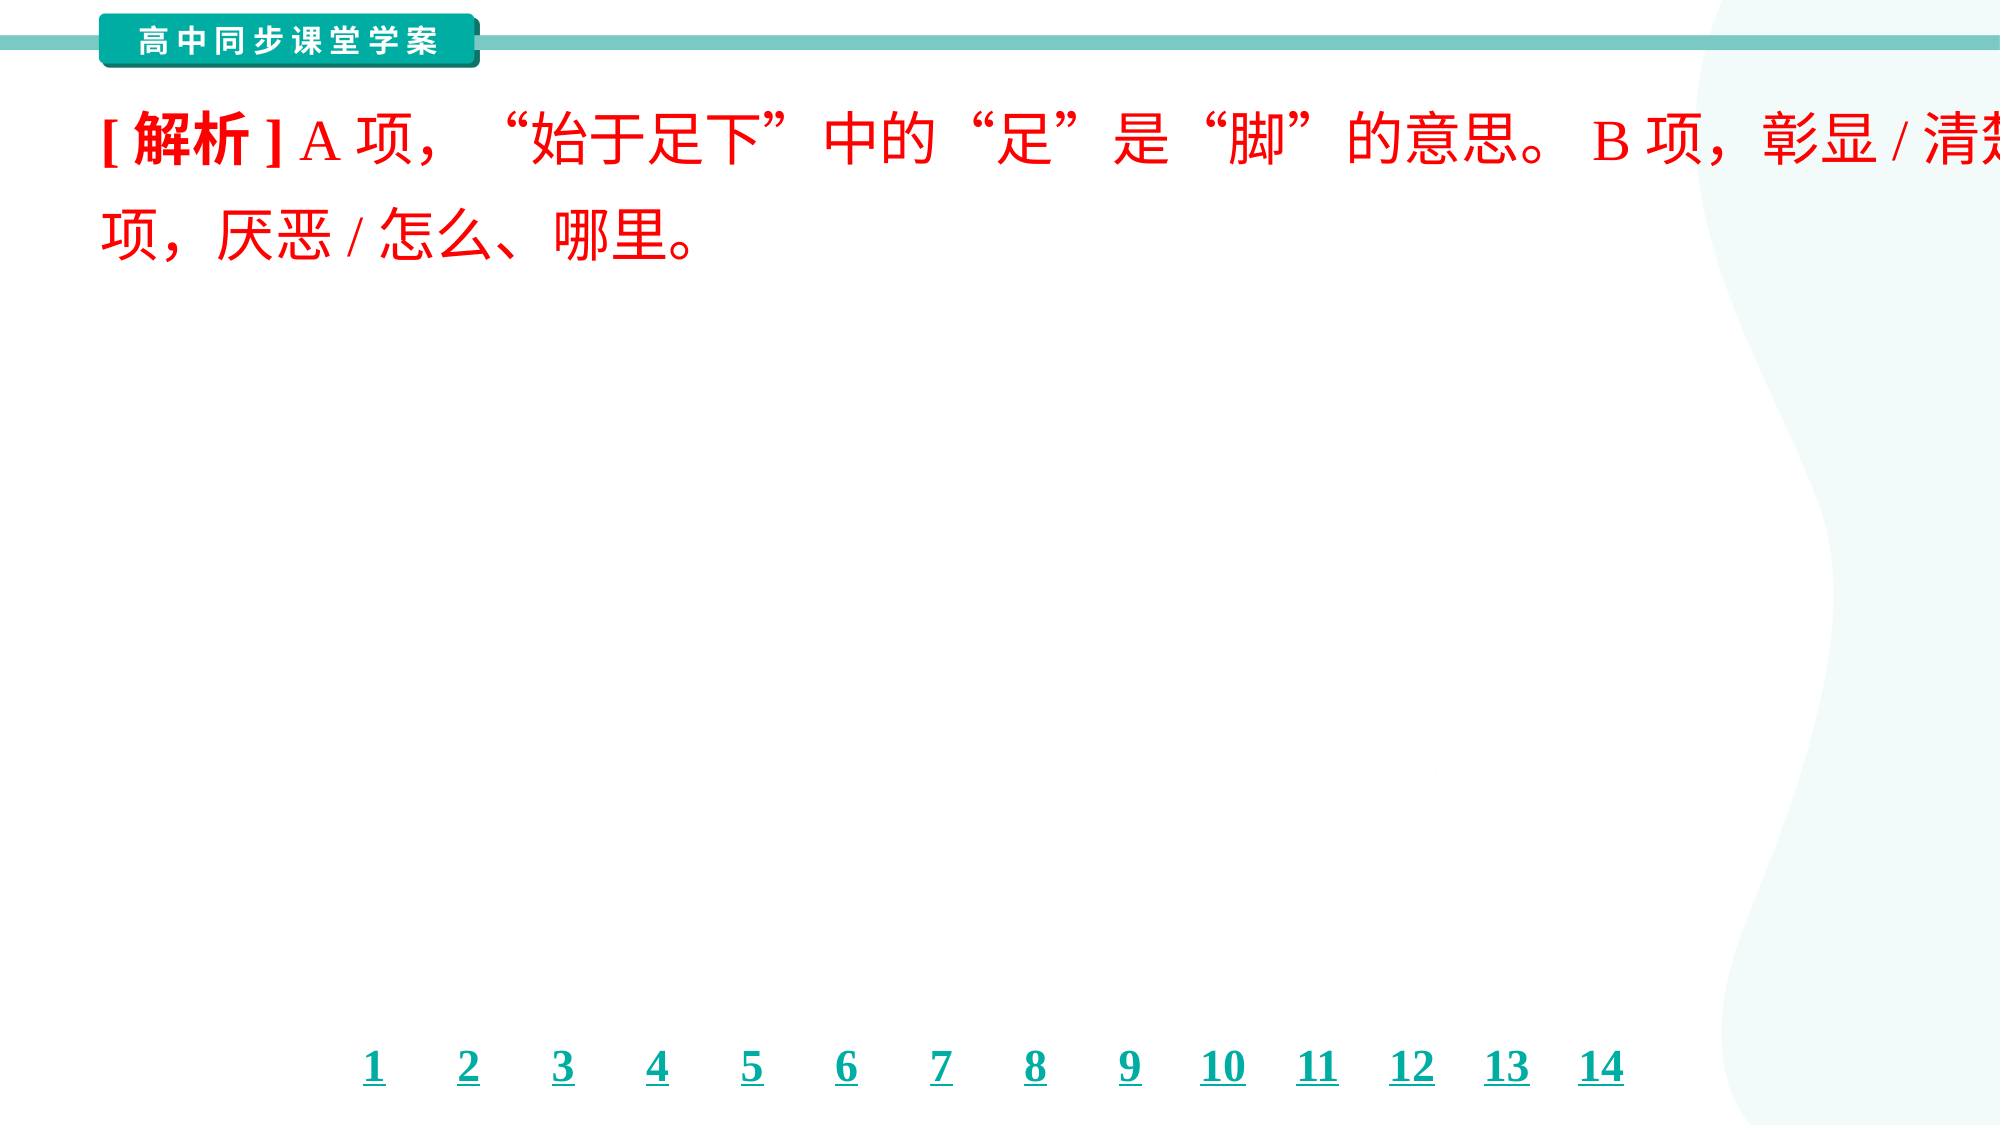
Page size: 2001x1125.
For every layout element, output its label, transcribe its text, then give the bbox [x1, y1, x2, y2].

text_box [解析] A项，“始于足下”中的“足”是“脚”的意思。B项，彰显/清楚。C 项，厌恶/怎么、哪里。 [100, 76, 1899, 269]
picture [0, 0, 2000, 1125]
